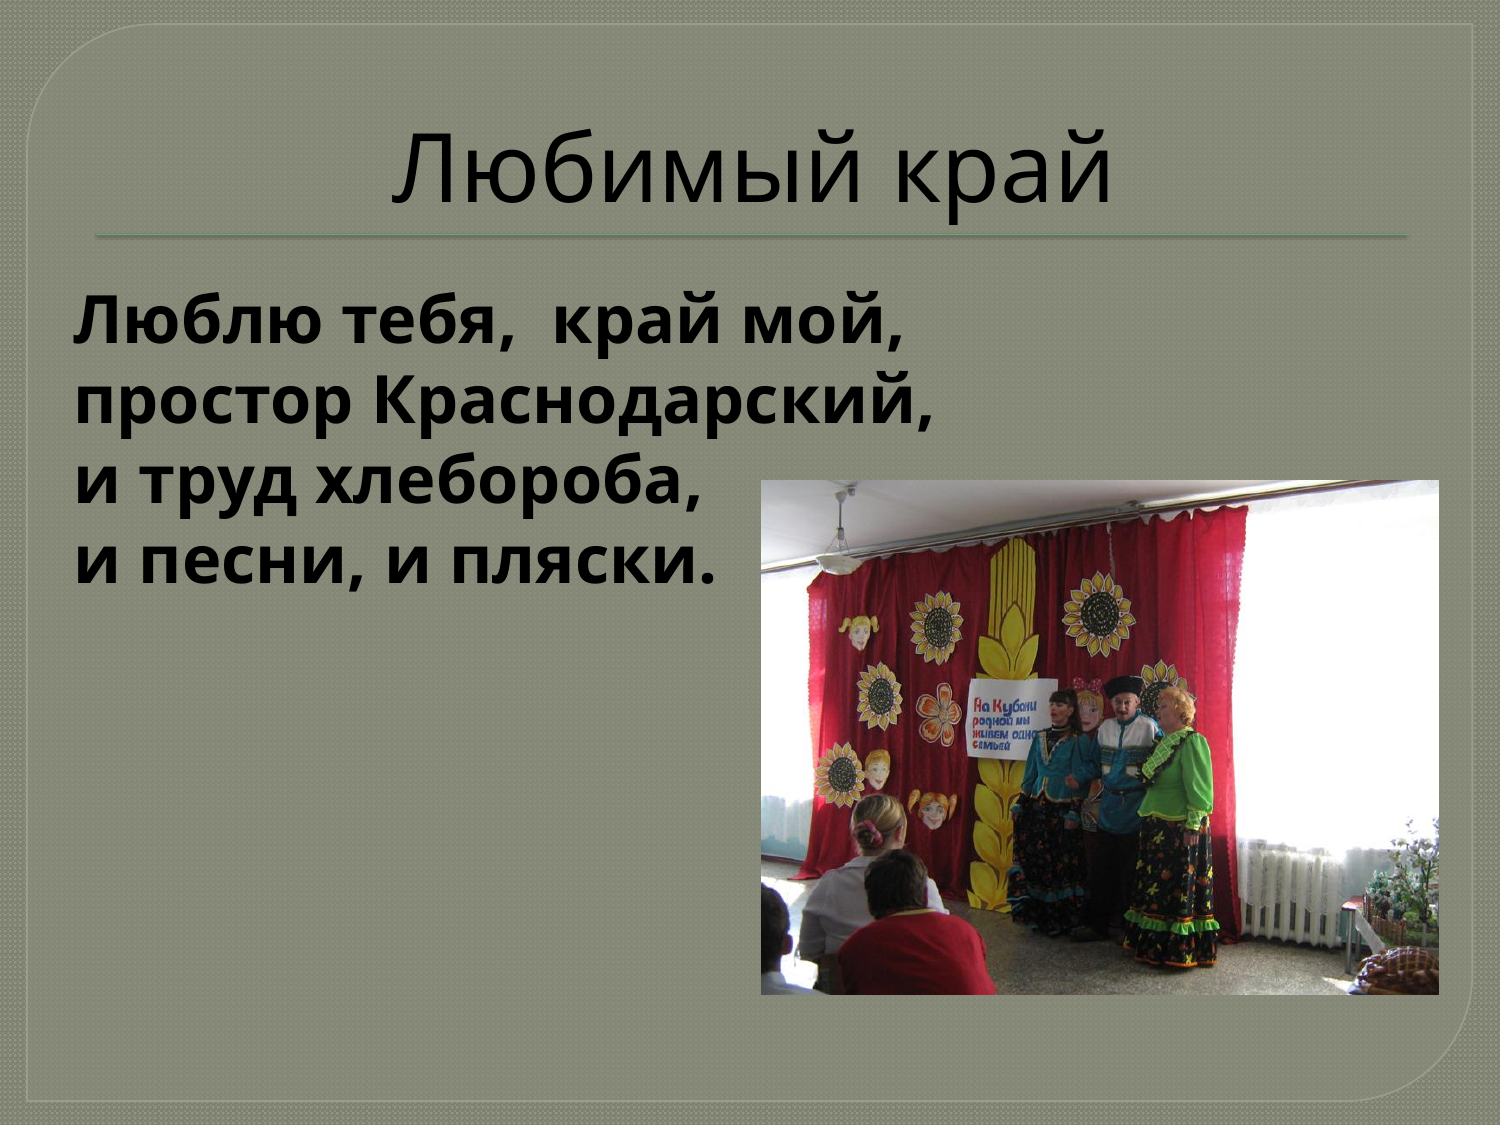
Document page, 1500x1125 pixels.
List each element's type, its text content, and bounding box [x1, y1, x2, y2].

list Люблю тебя, край мой, простор Краснодарский, и труд хлебороба, и песни, и пляски. [58, 269, 1409, 1012]
title Любимый край [75, 41, 1425, 230]
picture [761, 480, 1439, 995]
